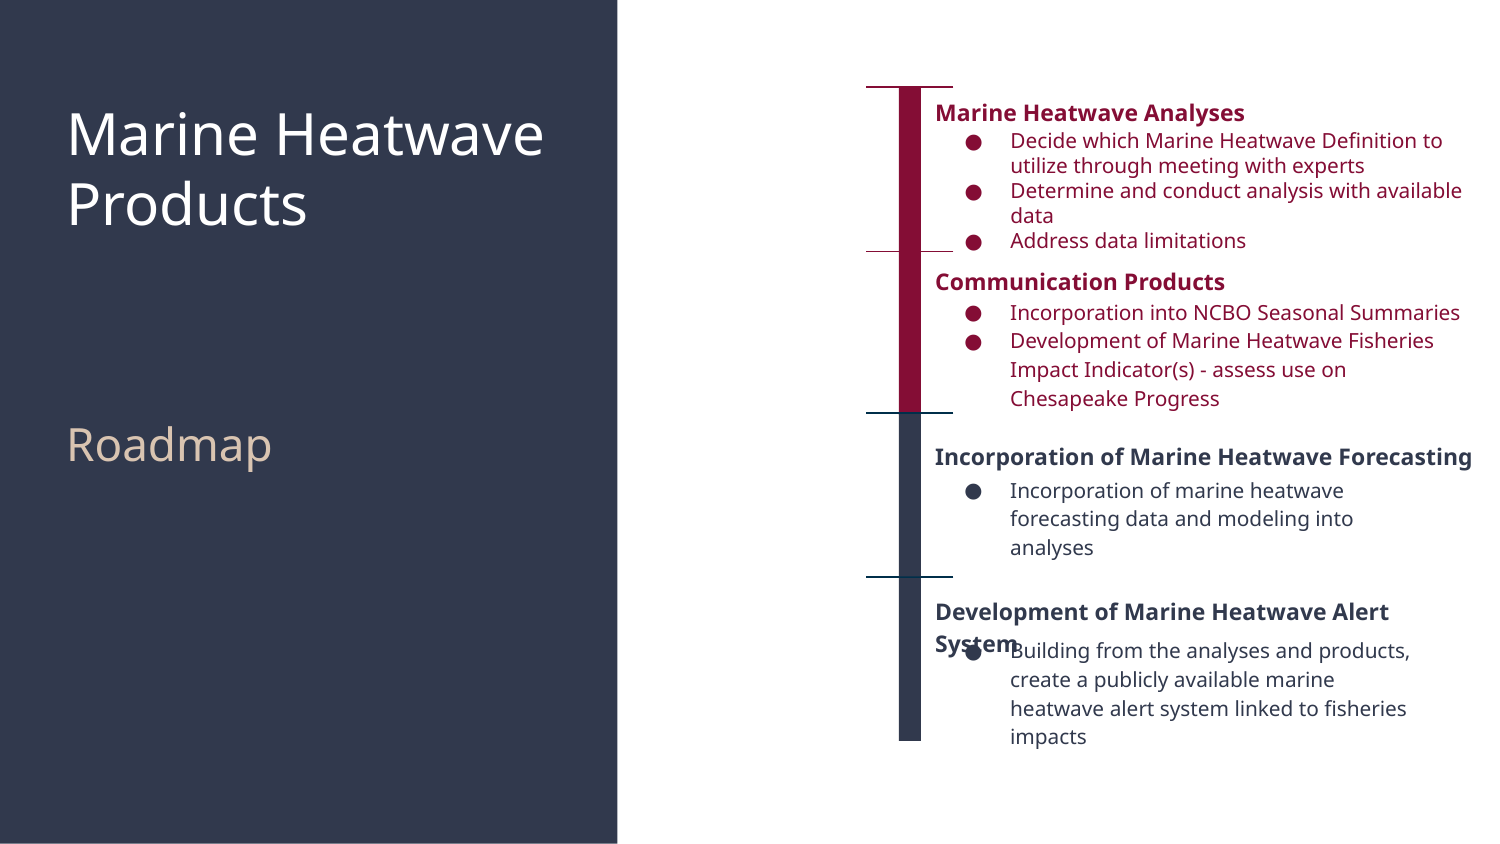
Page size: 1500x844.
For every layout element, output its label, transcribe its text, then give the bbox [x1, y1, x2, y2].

text_box Communication Products [958, 248, 1368, 280]
list Roadmap [51, 392, 565, 770]
text_box Incorporation of marine heatwave forecasting data and modeling into analyses [958, 458, 1374, 523]
text_box Decide which Marine Heatwave Definition to utilize through meeting with experts Determine and conduct analysis with available data Address data limitations [958, 113, 1500, 233]
text_box Development of Marine Heatwave Alert System [958, 578, 1452, 624]
text_box Incorporation of Marine Heatwave Forecasting [958, 423, 1500, 467]
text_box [866, 86, 954, 250]
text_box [866, 412, 954, 577]
title Marine Heatwave Products [51, 82, 565, 383]
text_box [866, 251, 954, 412]
text_box Incorporation into NCBO Seasonal Summaries Development of Marine Heatwave Fisheries Impact Indicator(s) - assess use on Chesapeake Progress [958, 280, 1476, 387]
text_box Marine Heatwave Analyses [920, 79, 1368, 113]
text_box Building from the analyses and products, create a publicly available marine heatwave alert system linked to fisheries impacts [958, 619, 1434, 687]
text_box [866, 584, 954, 742]
